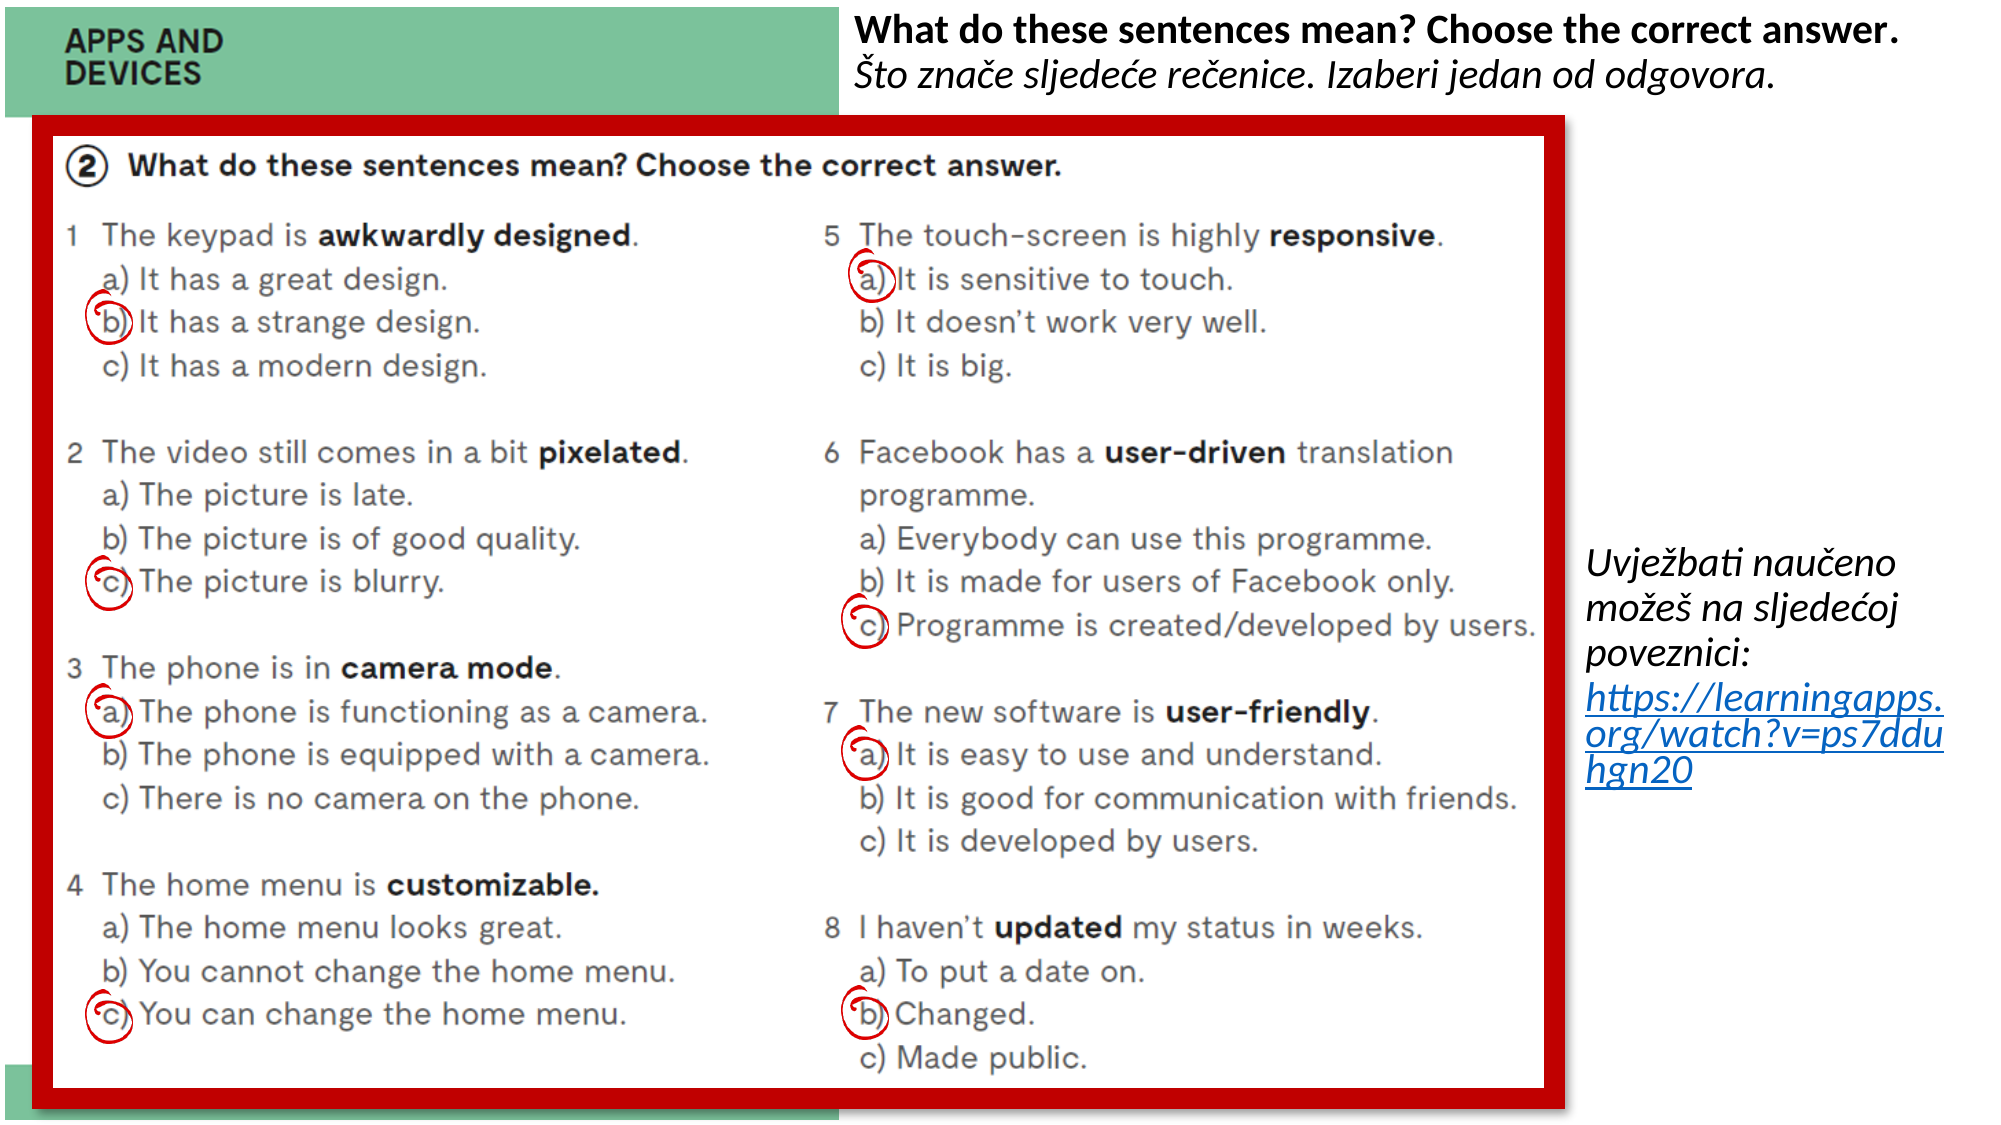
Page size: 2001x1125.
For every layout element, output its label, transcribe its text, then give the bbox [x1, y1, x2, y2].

picture [5, 7, 1545, 1120]
text_box What do these sentences mean? Choose the correct answer. Što znače sljedeće rečenice. Izaberi jedan od odgovora. [839, 0, 1947, 466]
text_box Uvježbati naučeno možeš na sljedećoj poveznici: https://learningapps.org/watch?v=ps7dduhgn20 [1570, 533, 1980, 1125]
